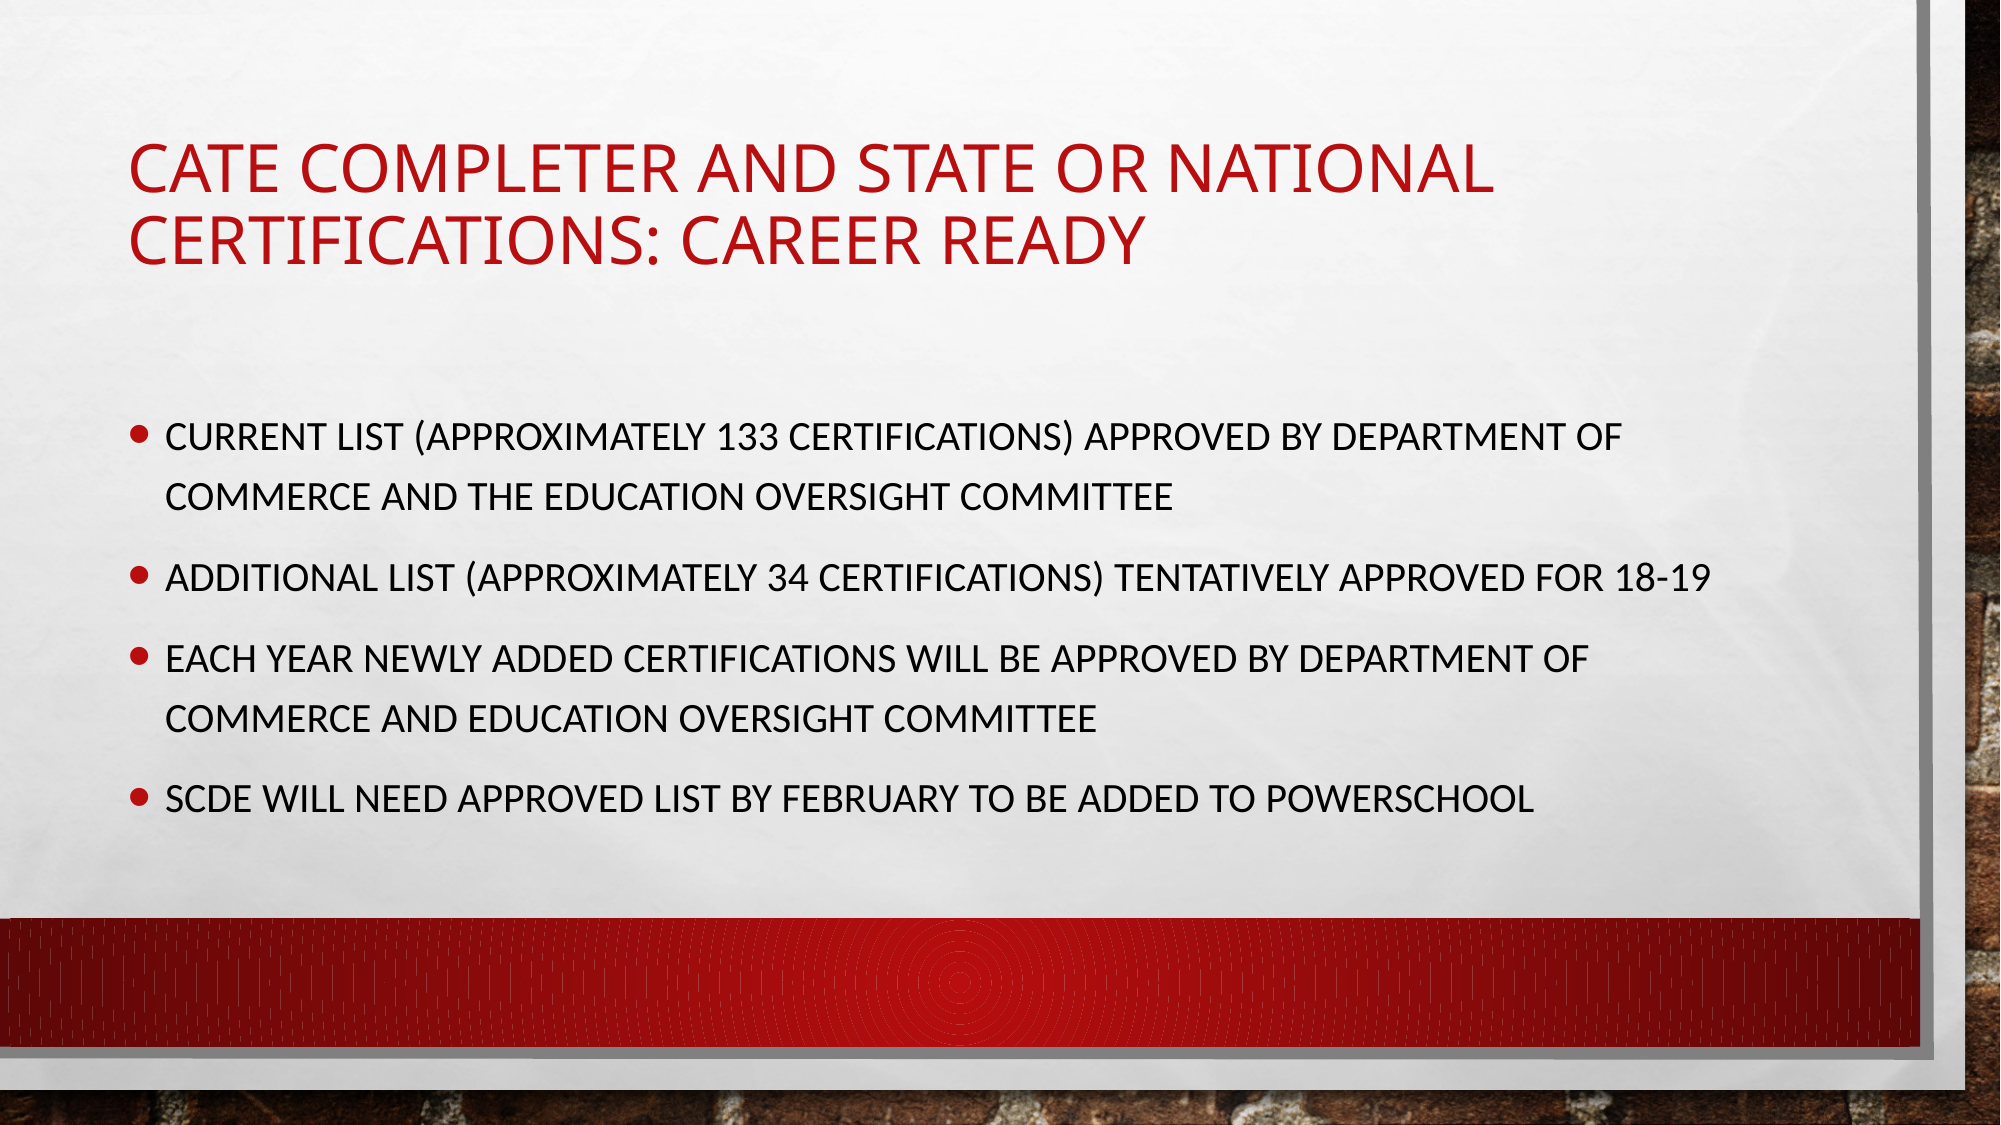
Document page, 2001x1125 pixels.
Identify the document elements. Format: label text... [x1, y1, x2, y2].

list Current list (approximately 133 certifications) approved by Department of Commerce and the Education oversight committee Additional list (approximately 34 certifications) tentatively approved for 18-19 Each year newly added certifications will be approved by Department of Commerce and education oversight committee SCDE will need approved list by February to be added to powerschool [112, 338, 1818, 882]
title CATE Completer and state or national certifications: Career Ready [112, 112, 1818, 302]
picture [0, 0, 2000, 1125]
